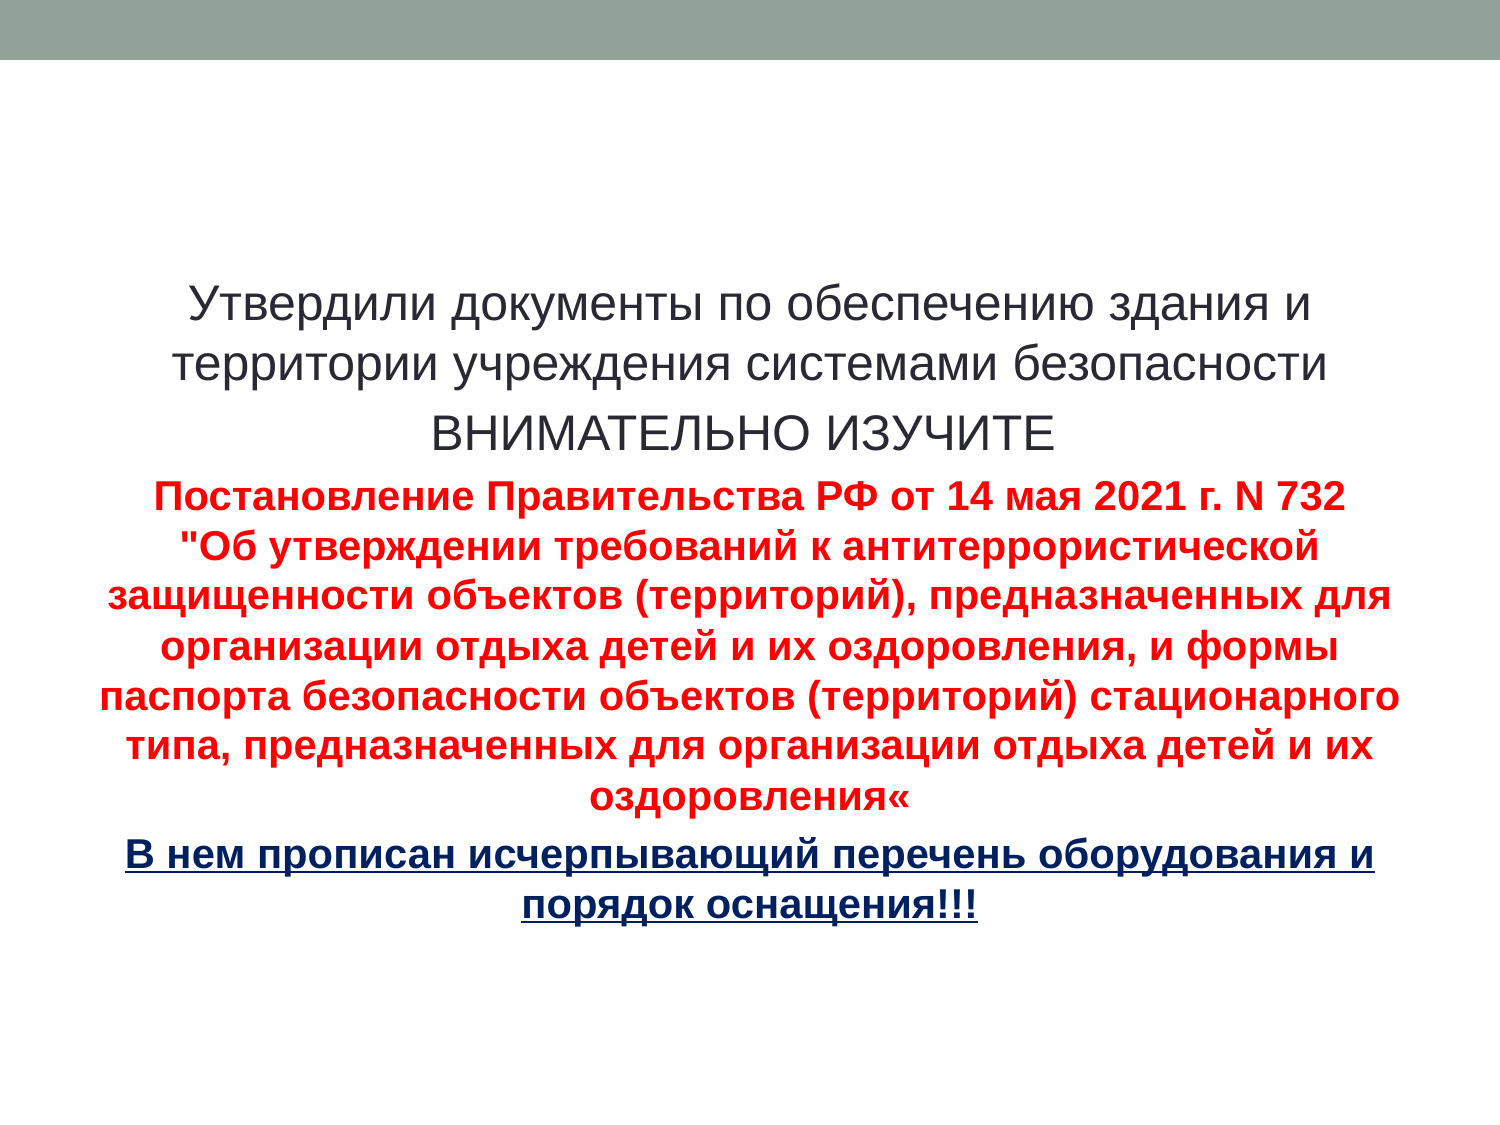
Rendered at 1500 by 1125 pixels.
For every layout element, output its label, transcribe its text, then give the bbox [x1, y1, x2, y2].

list Утвердили документы по обеспечению здания и территории учреждения системами безопасности ВНИМАТЕЛЬНО ИЗУЧИТЕ Постановление Правительства РФ от 14 мая 2021 г. N 732 "Об утверждении требований к антитеррористической защищенности объектов (территорий), предназначенных для организации отдыха детей и их оздоровления, и формы паспорта безопасности объектов (территорий) стационарного типа, предназначенных для организации отдыха детей и их оздоровления« В нем прописан исчерпывающий перечень оборудования и порядок оснащения!!! [75, 262, 1425, 1063]
